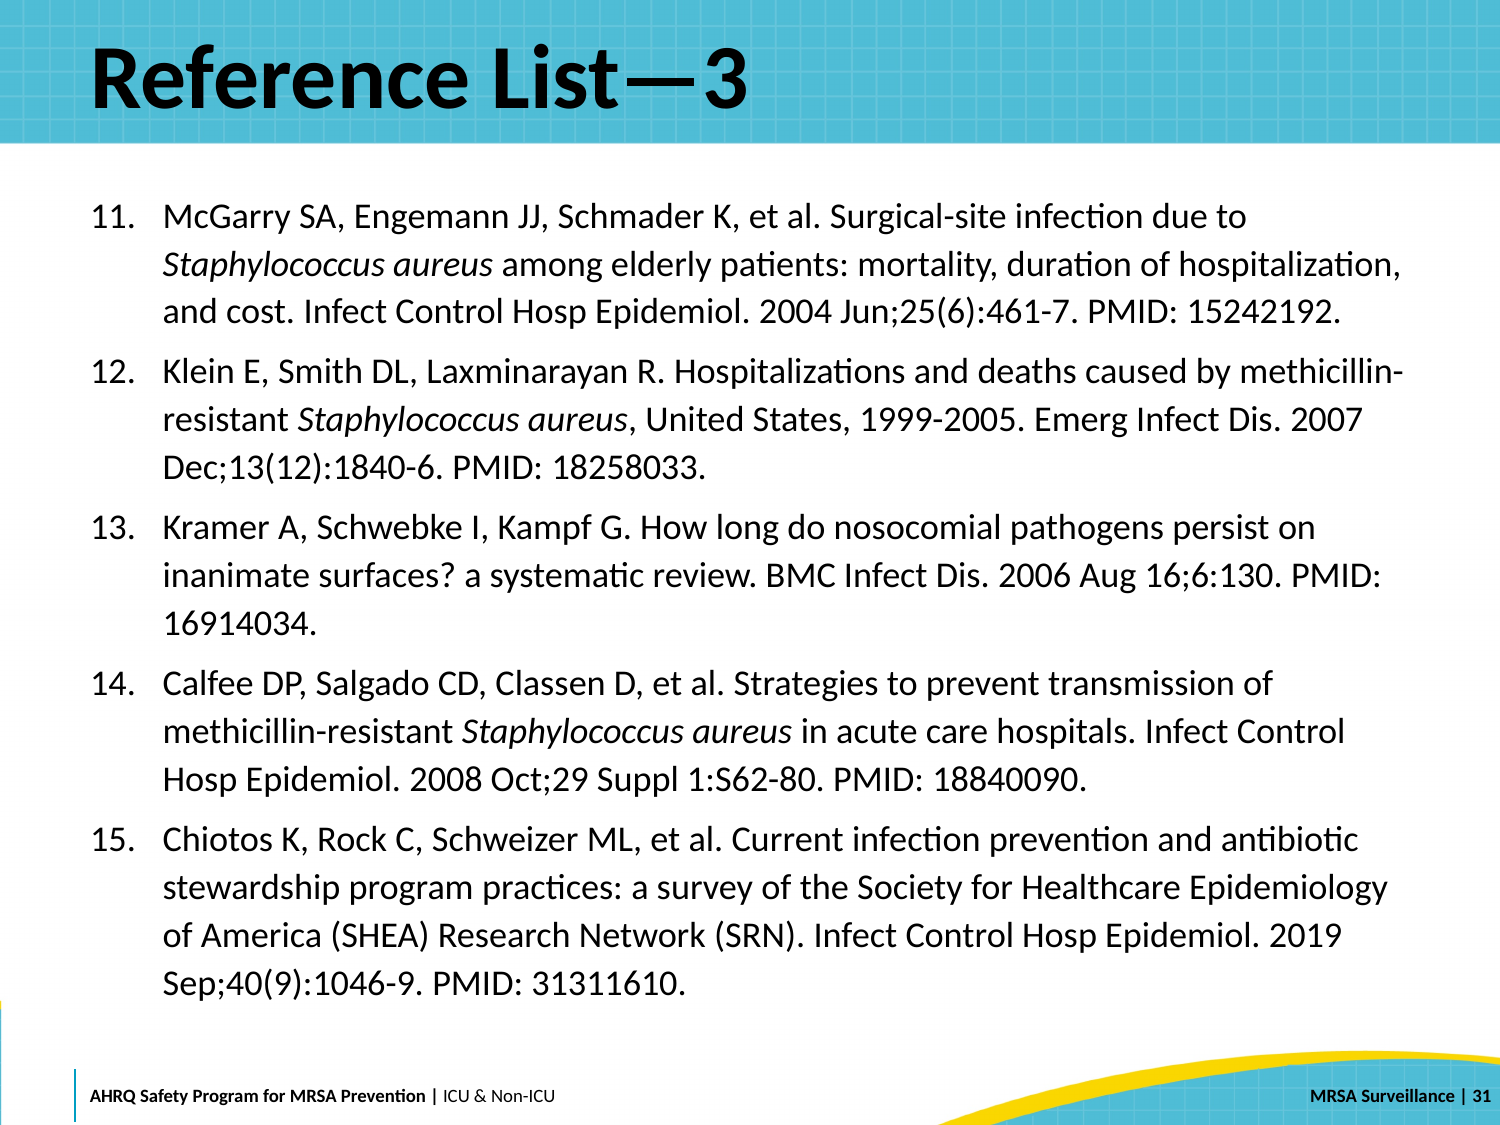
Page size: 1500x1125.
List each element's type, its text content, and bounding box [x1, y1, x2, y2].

slide_number | 31 [1455, 1065, 1500, 1125]
list McGarry SA, Engemann JJ, Schmader K, et al. Surgical-site infection due to Staphylococcus aureus among elderly patients: mortality, duration of hospitalization, and cost. Infect Control Hosp Epidemiol. 2004 Jun;25(6):461-7. PMID: 15242192.​ Klein E, Smith DL, Laxminarayan R. Hospitalizations and deaths caused by methicillin-resistant Staphylococcus aureus, United States, 1999-2005. Emerg Infect Dis. 2007 Dec;13(12):1840-6. PMID: 18258033.​ Kramer A, Schwebke I, Kampf G. How long do nosocomial pathogens persist on inanimate surfaces? a systematic review. BMC Infect Dis. 2006 Aug 16;6:130. PMID: 16914034. Calfee DP, Salgado CD, Classen D, et al. Strategies to prevent transmission of methicillin-resistant Staphylococcus aureus in acute care hospitals. Infect Control Hosp Epidemiol. 2008 Oct;29 Suppl 1:S62-80. PMID: 18840090. Chiotos K, Rock C, Schweizer ML, et al. Current infection prevention and antibiotic stewardship program practices: a survey of the Society for Healthcare Epidemiology of America (SHEA) Research Network (SRN). Infect Control Hosp Epidemiol. 2019 Sep;40(9):1046-9. PMID: 31311610. [75, 179, 1425, 1065]
title Reference List—3 [75, 0, 1425, 150]
picture [0, 0, 1500, 1125]
